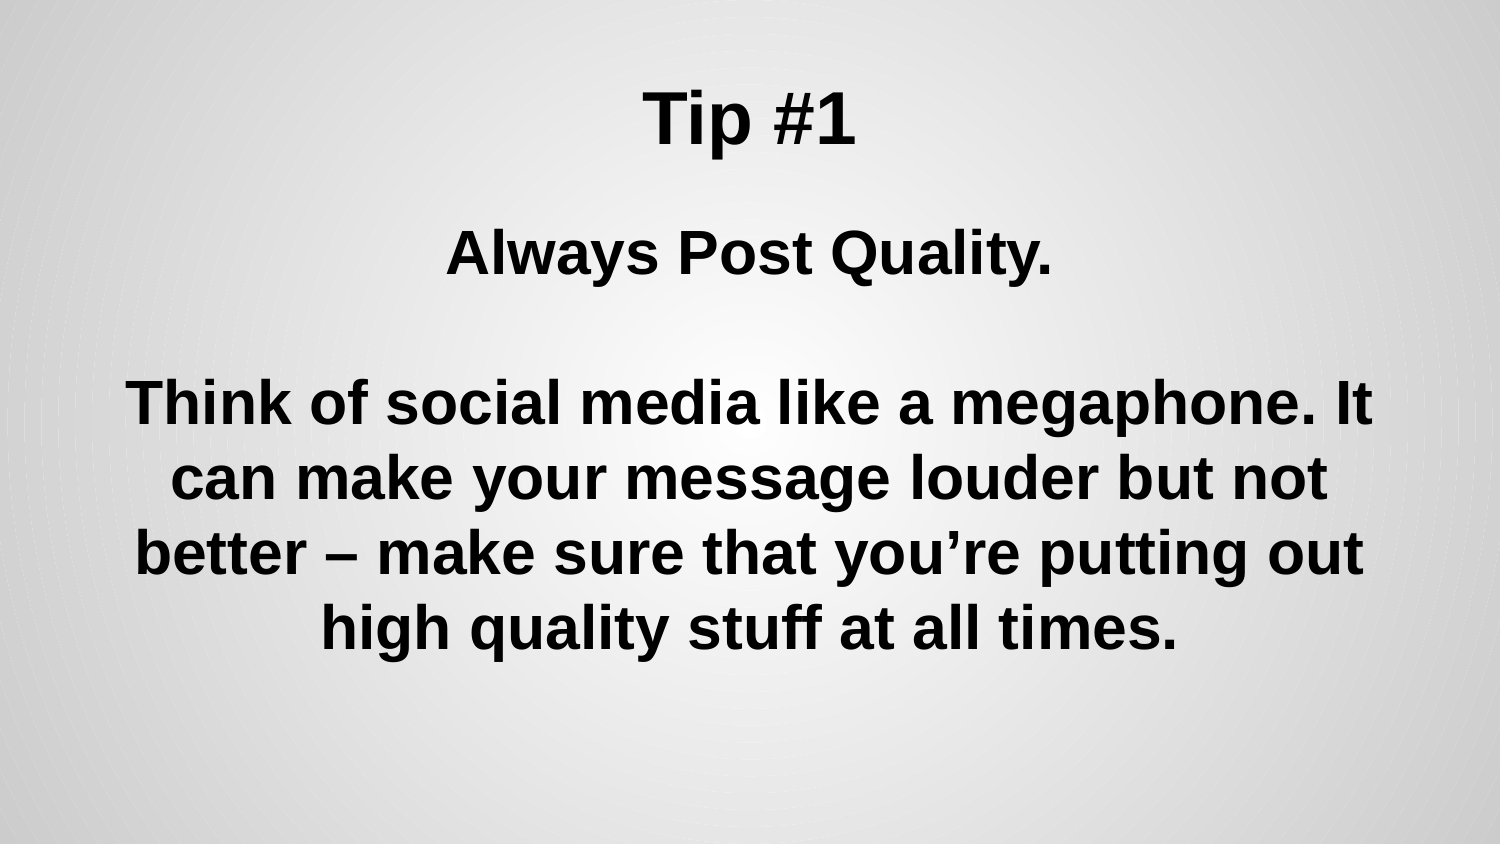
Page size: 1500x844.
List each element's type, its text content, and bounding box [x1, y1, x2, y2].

list Always Post Quality. Think of social media like a megaphone. It can make your message louder but not better – make sure that you’re putting out high quality stuff at all times. [75, 196, 1425, 808]
title Tip #1 [75, 33, 1425, 175]
